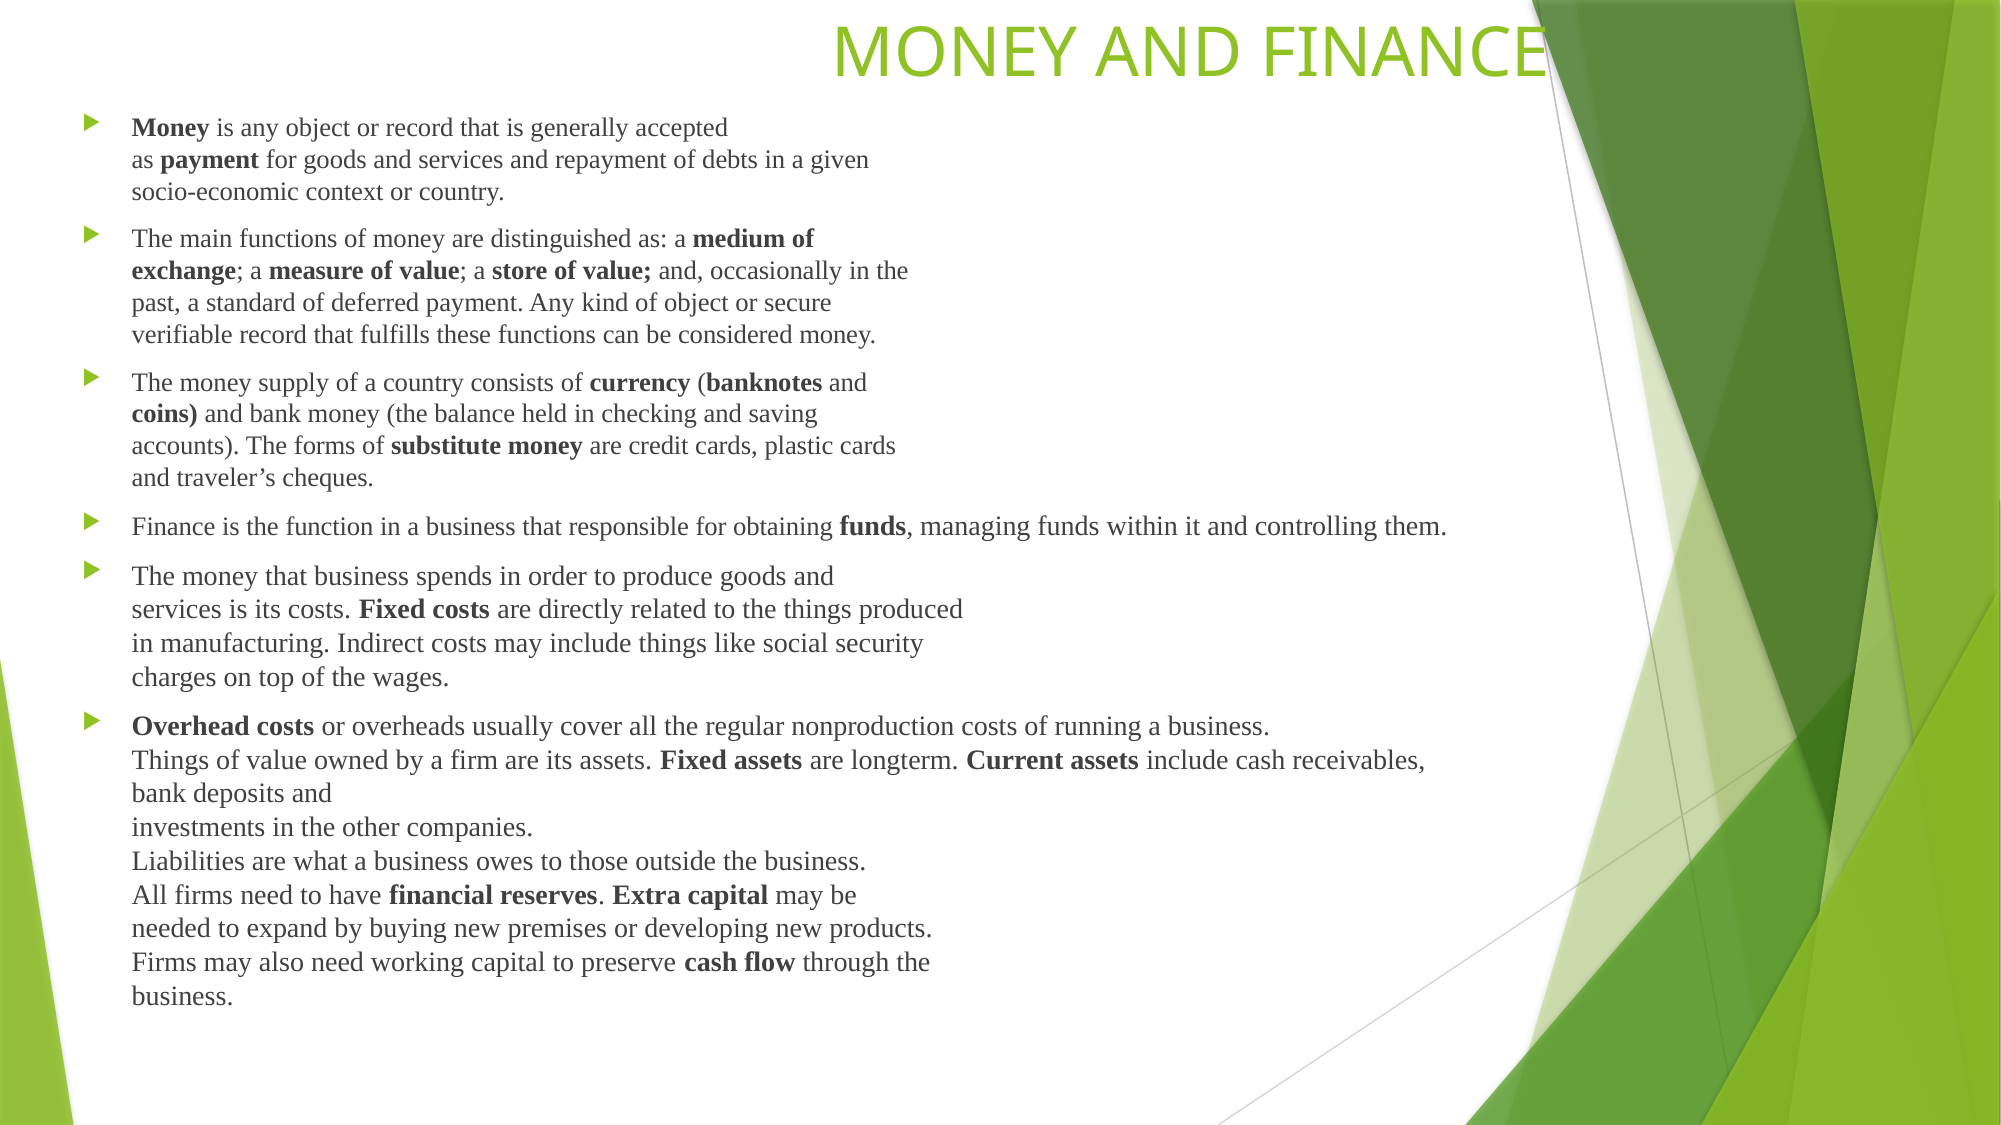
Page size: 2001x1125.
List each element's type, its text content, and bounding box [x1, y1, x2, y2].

list Money is any object or record that is generally accepted as payment for goods and services and repayment of debts in a given socio-economic context or country. The main functions of money are distinguished as: a medium of exchange; a measure of value; a store of value; and, occasionally in the past, a standard of deferred payment. Any kind of object or secure verifiable record that fulfills these functions can be considered money. The money supply of a country consists of currency (banknotes and coins) and bank money (the balance held in checking and saving accounts). The forms of substitute money are credit cards, plastic cards and traveler’s cheques. Finance is the function in a business that responsible for obtaining funds, managing funds within it and controlling them. The money that business spends in order to produce goods and services is its costs. Fixed costs are directly related to the things produced in manufacturing. Indirect costs may include things like social security charges on top of the wages. Overhead costs or overheads usually cover all the regular nonproduction costs of running a business. Things of value owned by a firm are its assets. Fixed assets are longterm. Current assets include cash receivables, bank deposits and investments in the other companies. Liabilities are what a business owes to those outside the business. All firms need to have financial reserves. Extra capital may be needed to expand by buying new premises or developing new products. Firms may also need working capital to preserve cash flow through the business. [67, 102, 1478, 1125]
title MONEY AND FINANCE [816, 0, 1581, 103]
